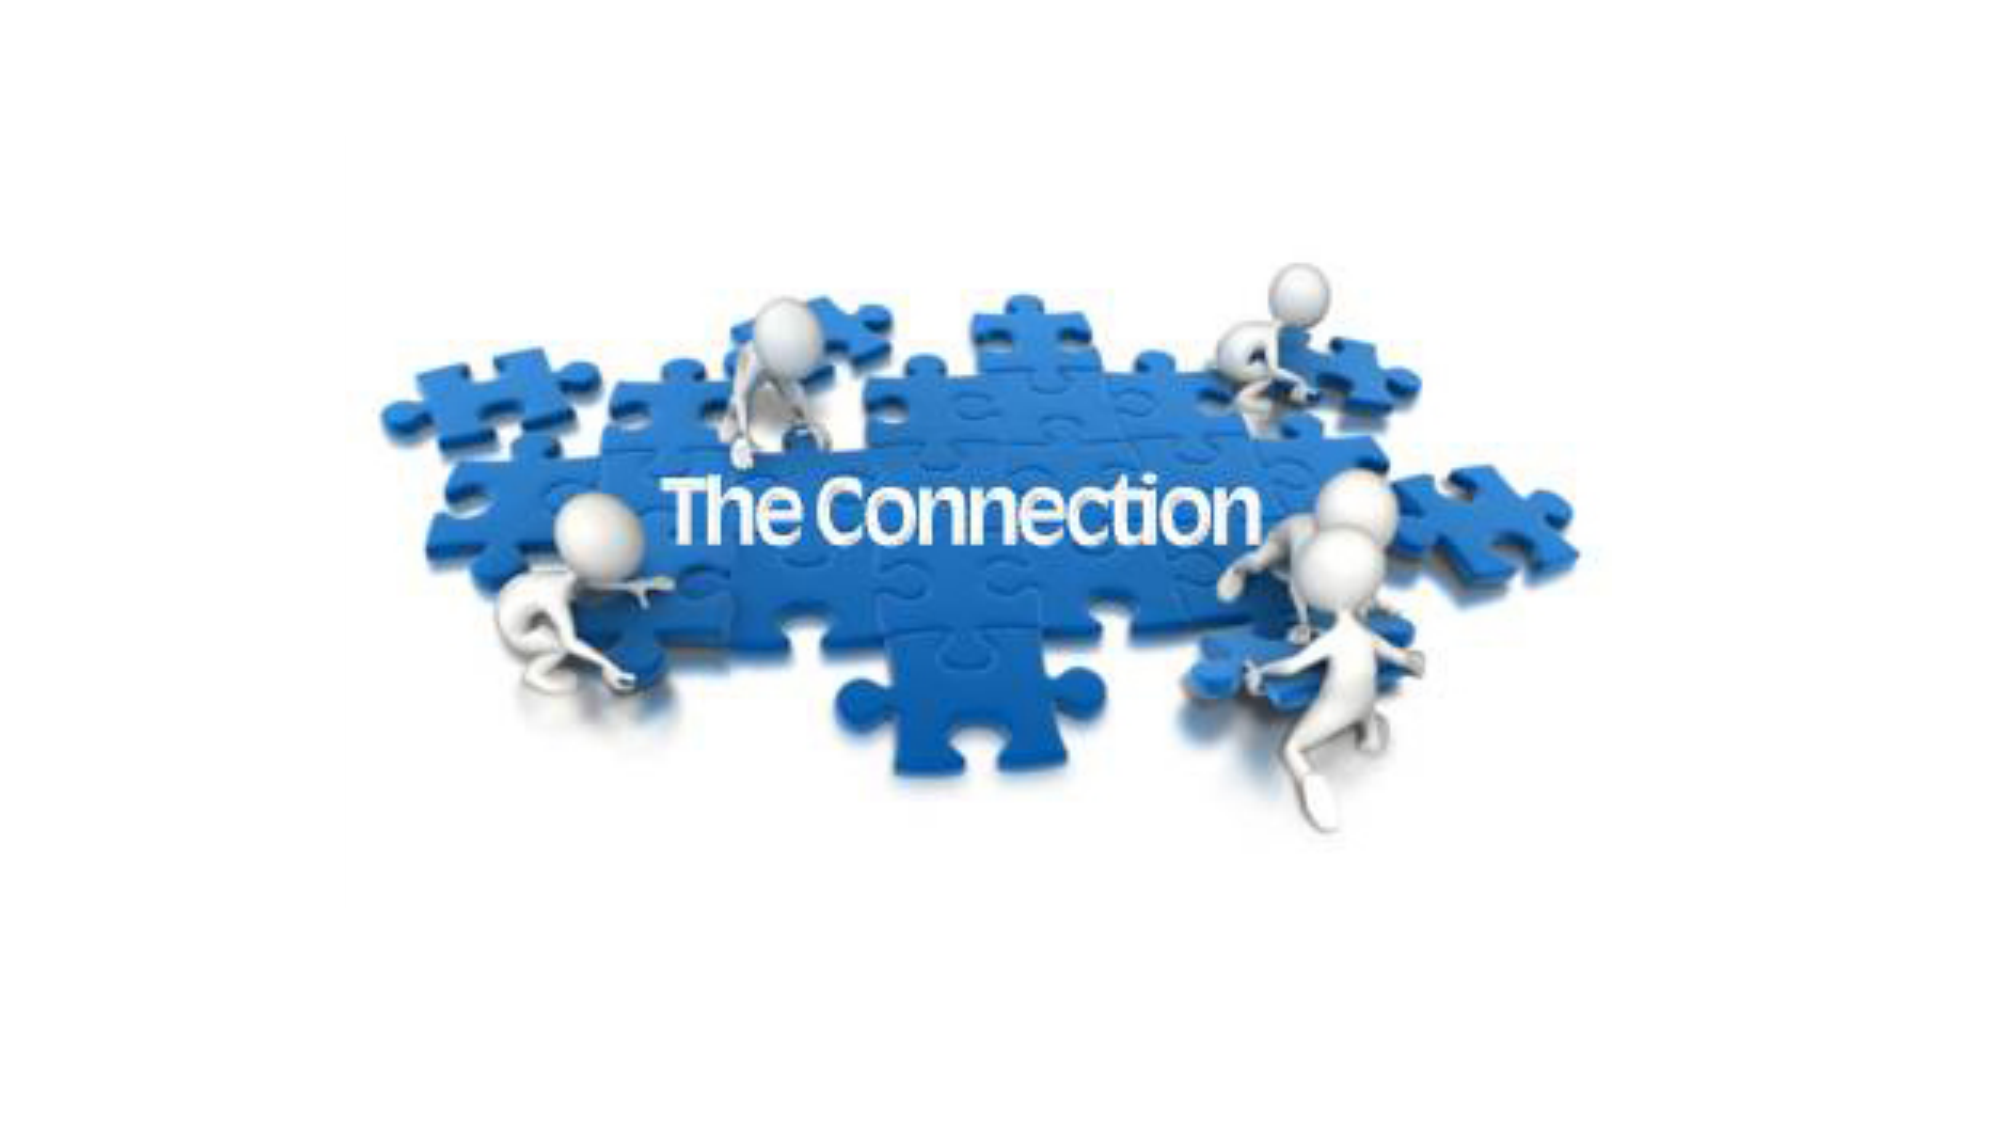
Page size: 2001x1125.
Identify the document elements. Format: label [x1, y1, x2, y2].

picture [344, 136, 1612, 909]
